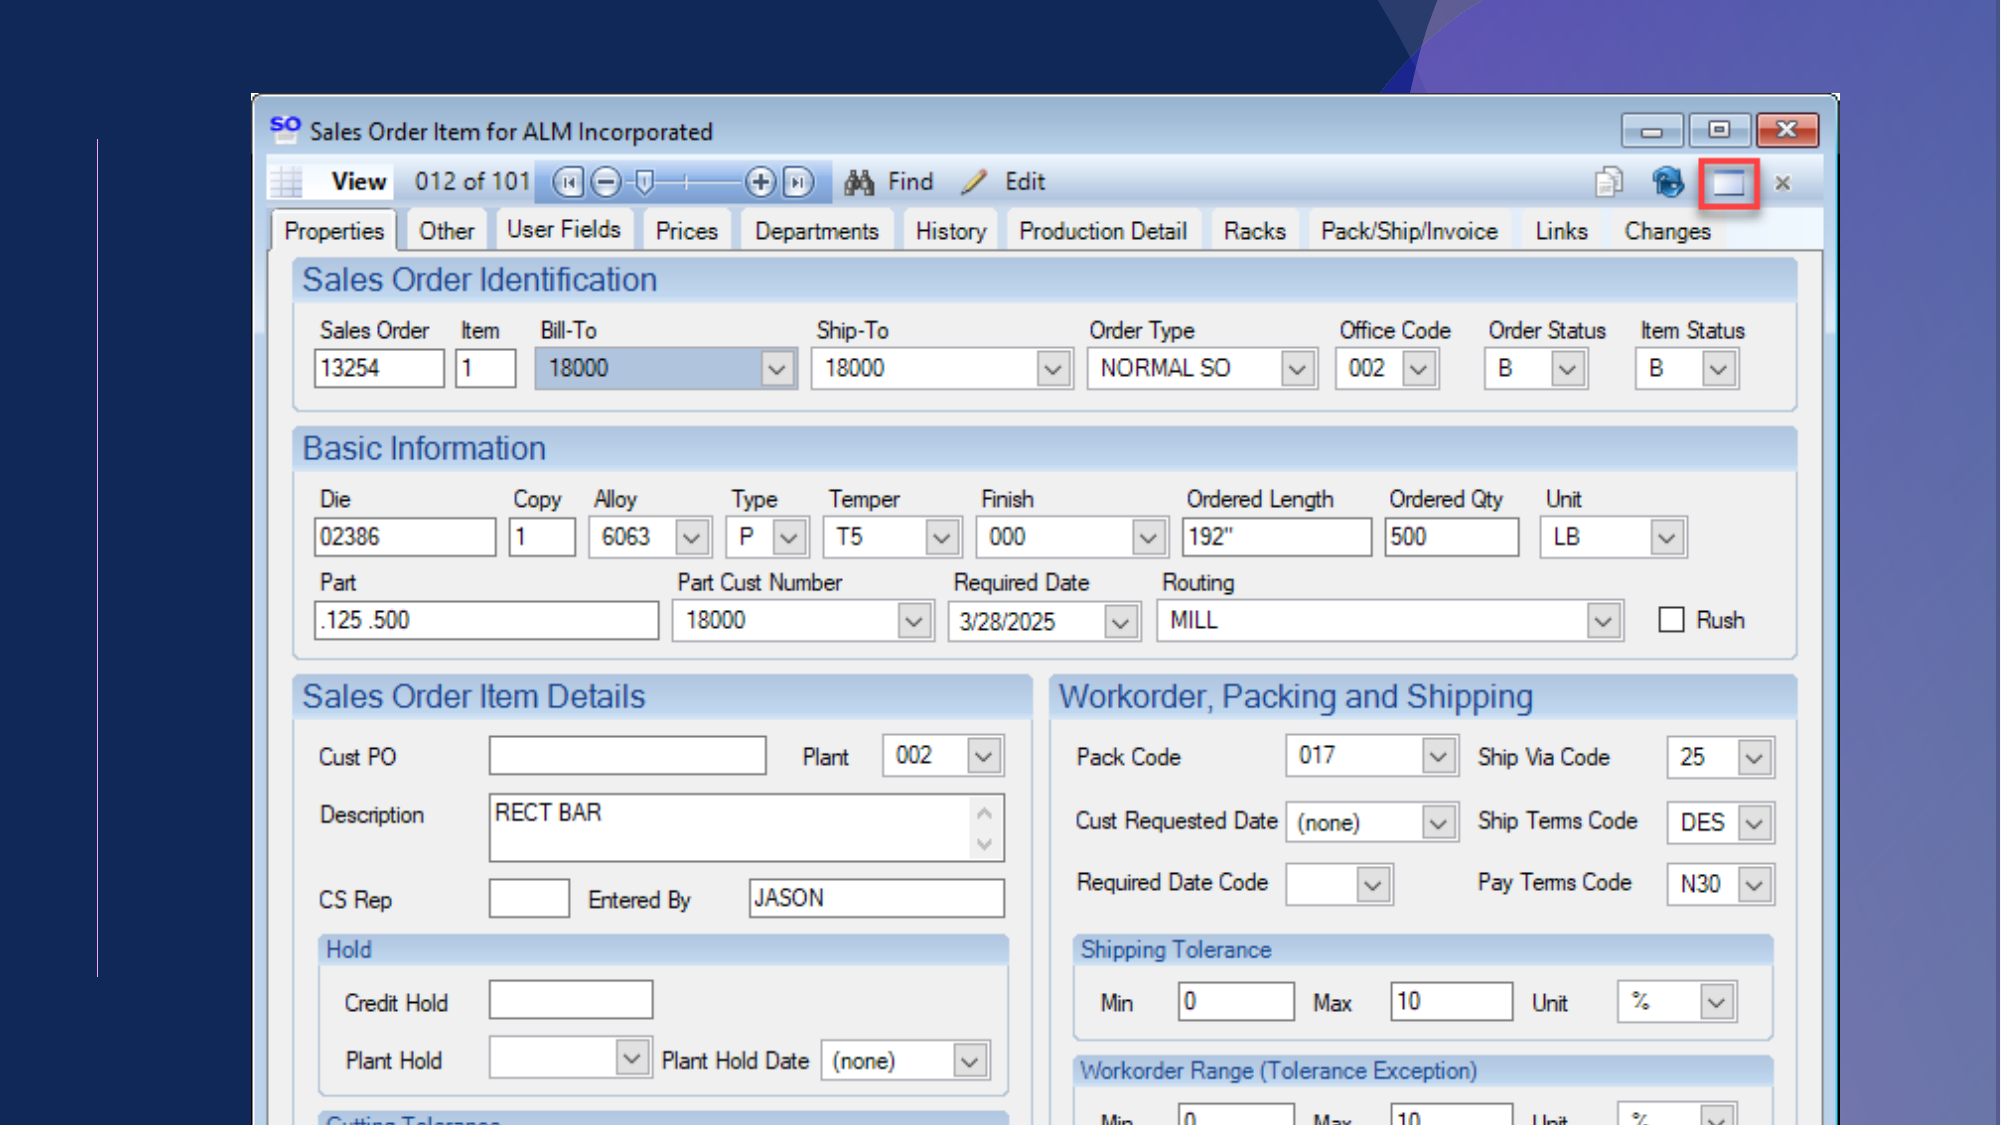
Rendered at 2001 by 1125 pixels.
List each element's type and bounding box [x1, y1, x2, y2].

picture [251, 93, 1840, 1125]
